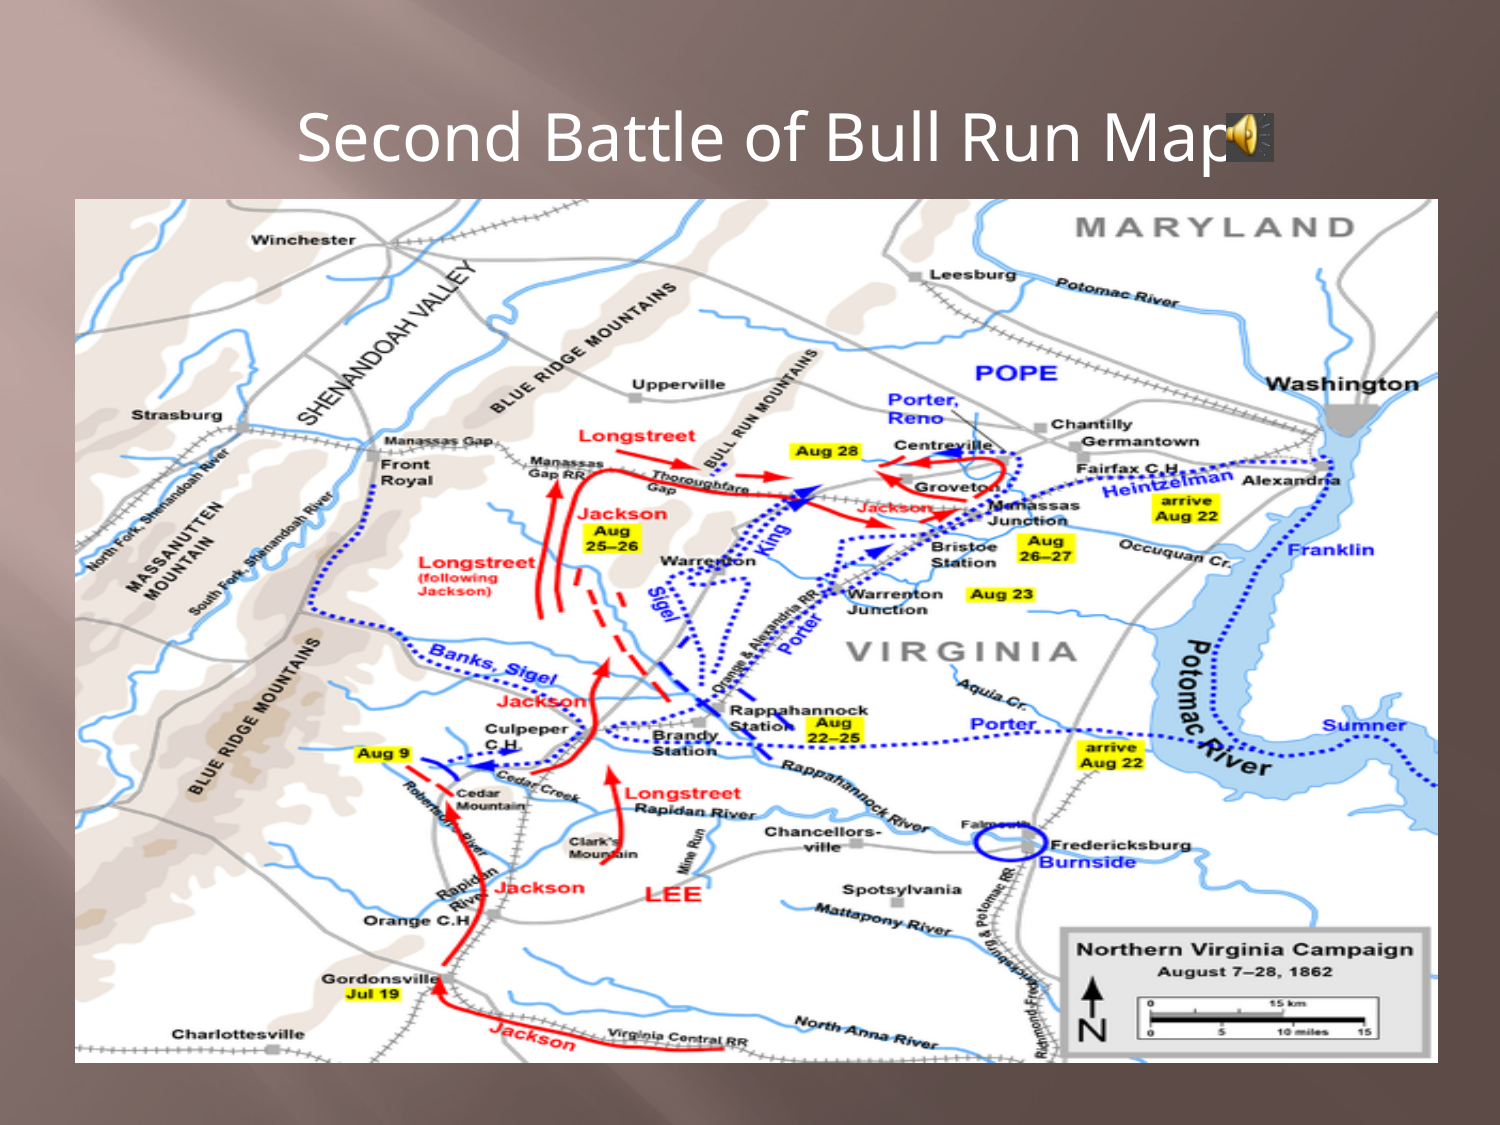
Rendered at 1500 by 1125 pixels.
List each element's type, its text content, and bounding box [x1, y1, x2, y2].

picture [74, 199, 1438, 1063]
text_box Second Battle of Bull Run Map [199, 87, 1338, 183]
picture [1224, 112, 1276, 163]
